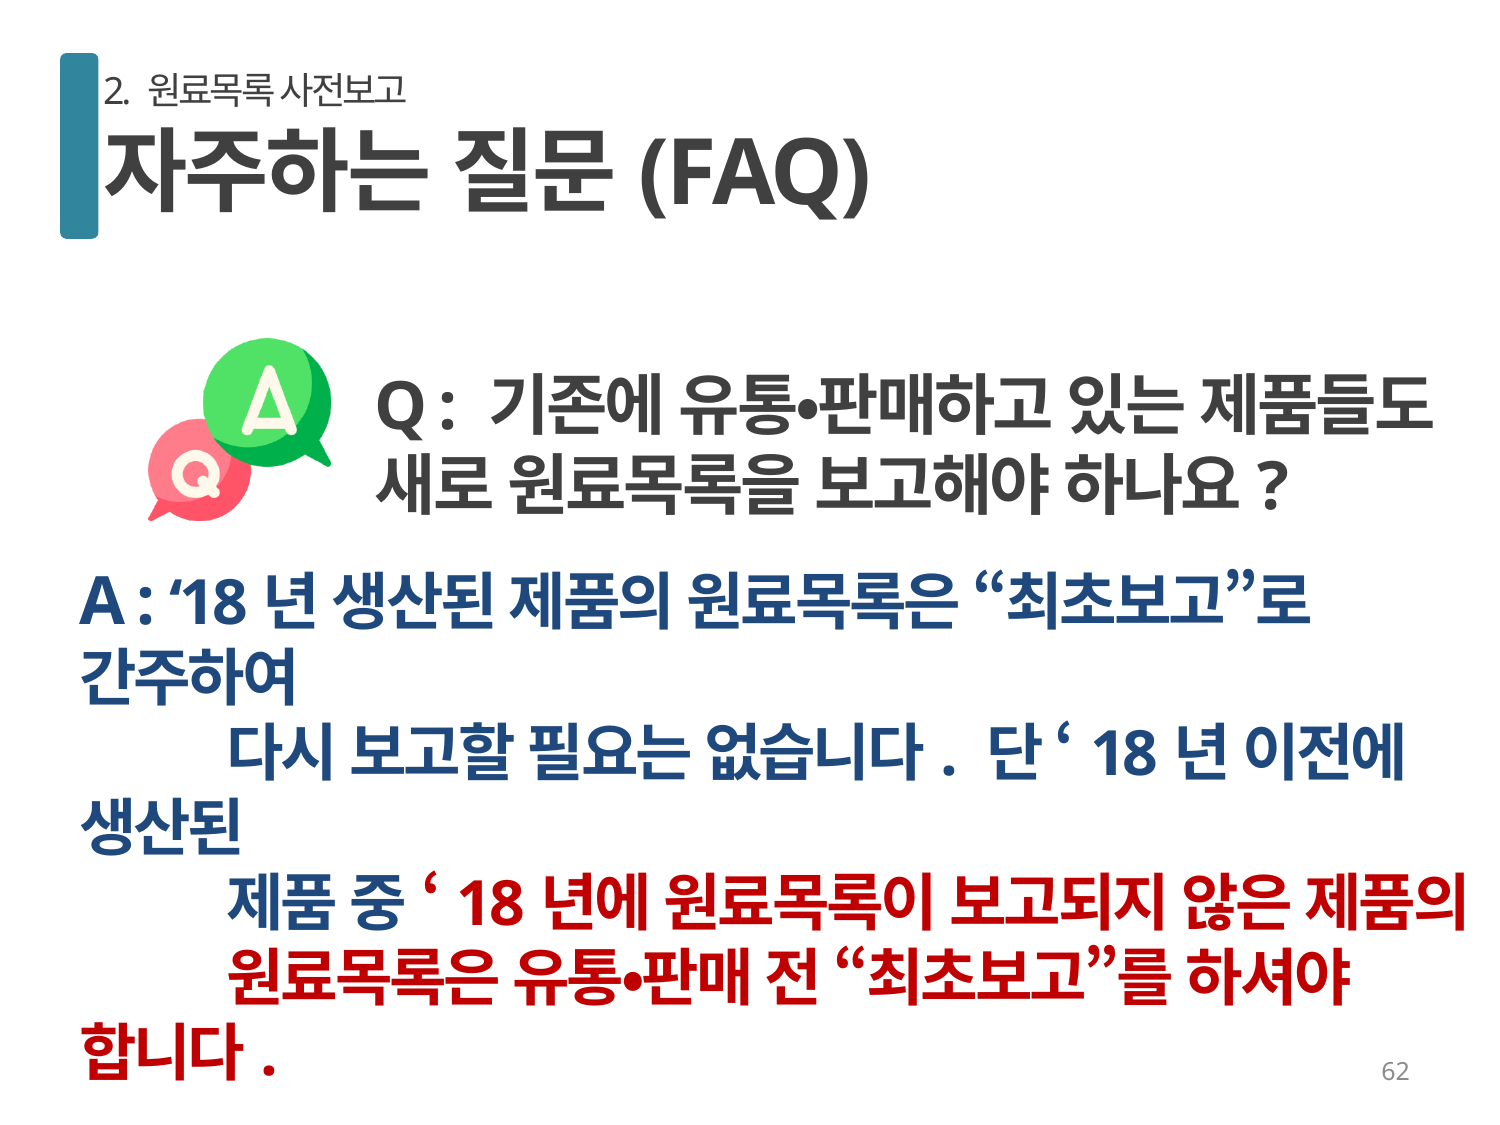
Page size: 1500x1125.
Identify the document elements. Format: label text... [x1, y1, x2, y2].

text_box Q : 기존에 유통•판매하고 있는 제품들도 새로 원료목록을 보고해야 하나요? [360, 355, 1495, 530]
text_box 2. 원료목록 사전보고 자주하는 질문(FAQ) [88, 60, 887, 230]
text_box A : ‘18년 생산된 제품의 원료목록은 “최초보고”로 간주하여 다시 보고할 필요는 없습니다. 단 ‘18년 이전에 생산된 제품 중 ‘18년에 원료목록이 보고되지 않은 제품의 원료목록은 유통•판매 전 “최초보고”를 하셔야 합니다. ※ 2018년 이전 원료목록보고 내역은 “이전 원료목록 보고 조회” 에서 확인 가능합니다. [64, 550, 1495, 1125]
text_box [58, 50, 101, 241]
slide_number 62 [1074, 1042, 1425, 1103]
picture [147, 337, 332, 522]
